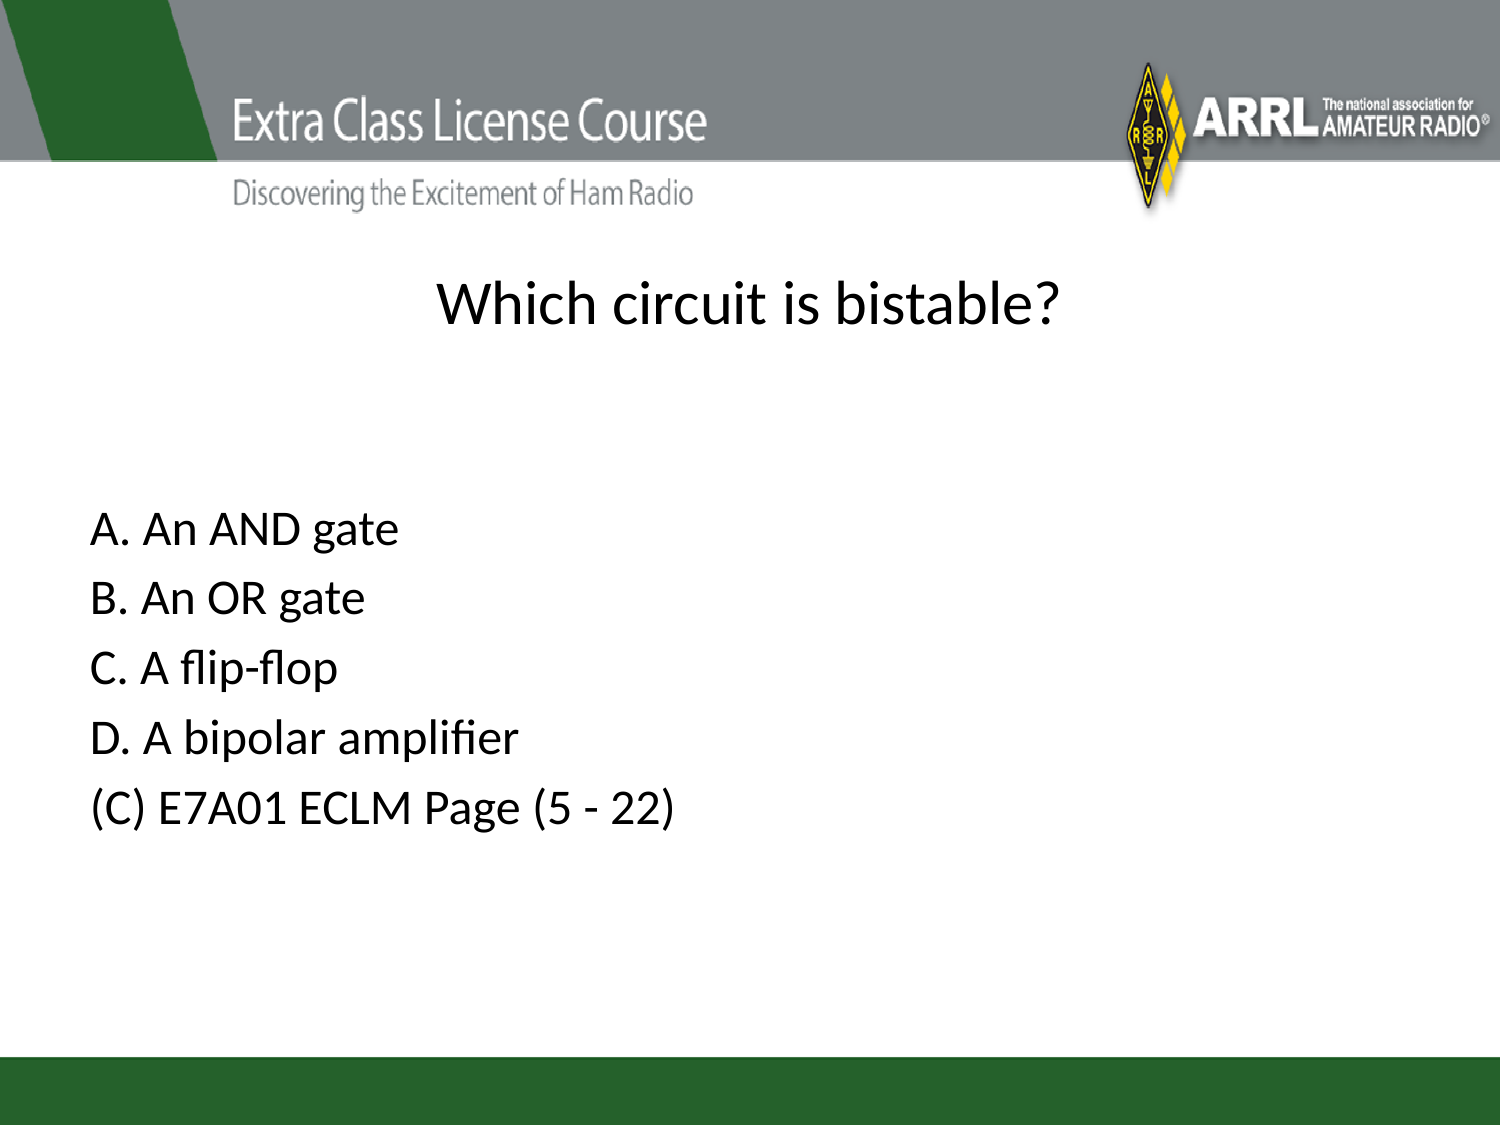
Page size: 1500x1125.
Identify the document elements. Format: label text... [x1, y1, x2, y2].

list A. An AND gate B. An OR gate C. A flip-flop D. A bipolar amplifier (C) E7A01 ECLM Page (5 - 22) [75, 487, 1425, 1005]
picture [0, 0, 1500, 1125]
title Which circuit is bistable? [75, 254, 1425, 435]
